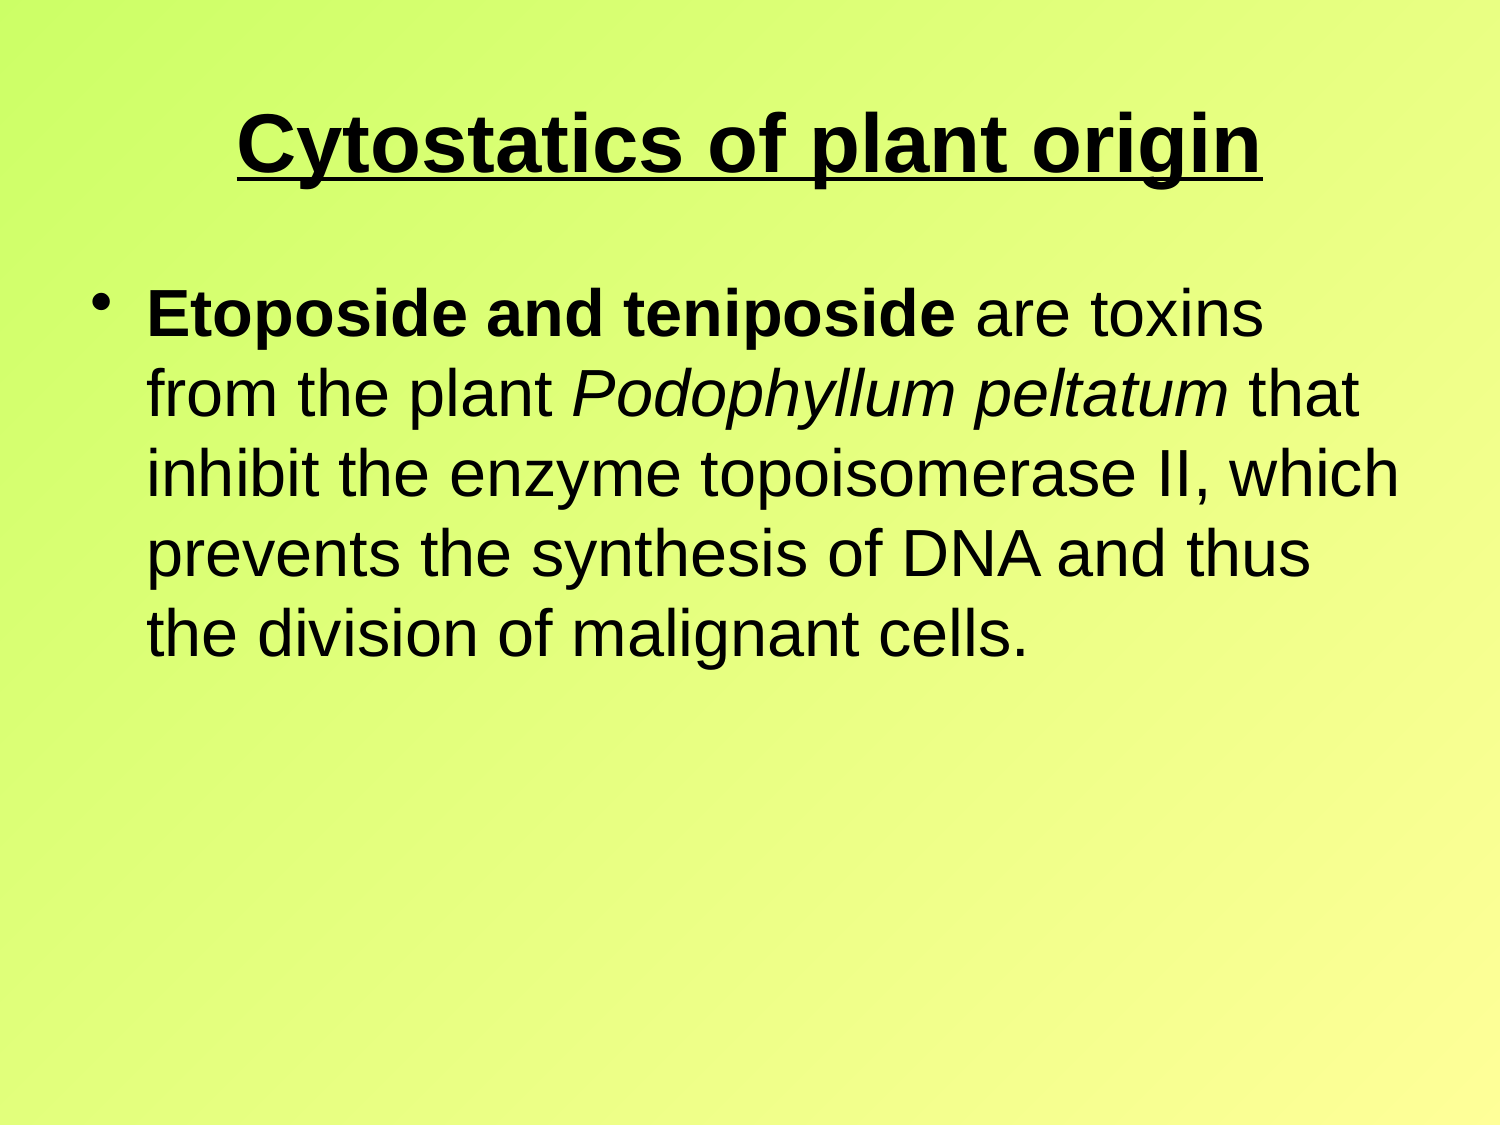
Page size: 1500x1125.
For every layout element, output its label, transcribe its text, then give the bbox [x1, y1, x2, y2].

list Etoposide and teniposide are toxins from the plant Podophyllum peltatum that inhibit the enzyme topoisomerase II, which prevents the synthesis of DNA and thus the division of malignant cells. [75, 262, 1425, 1005]
title Cytostatics of plant origin [75, 45, 1425, 233]
